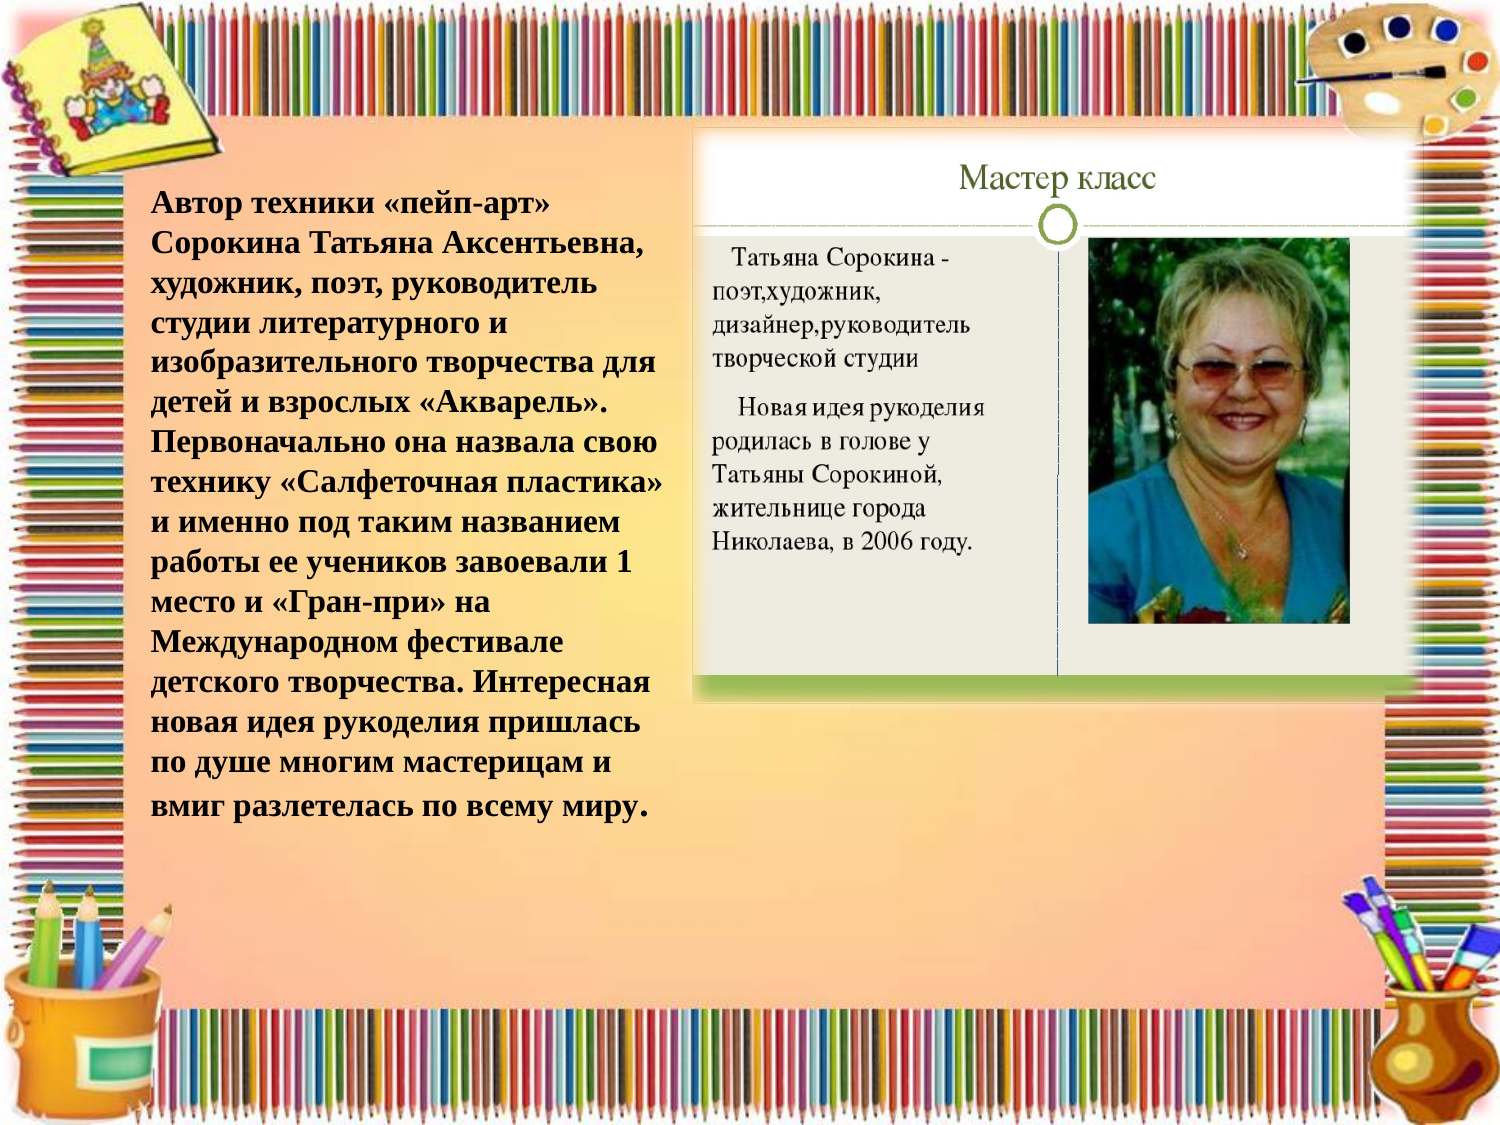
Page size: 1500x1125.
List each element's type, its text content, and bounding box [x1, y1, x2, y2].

text_box Автор техники «пейп-арт» Сорокина Татьяна Аксентьевна, художник, поэт, руководитель студии литературного и изобразительного творчества для детей и взрослых «Акварель». Первоначально она назвала свою технику «Салфеточная пластика» и именно под таким названием работы ее учеников завоевали 1 место и «Гран-при» на Международном фестивале детского творчества. Интересная новая идея рукоделия пришлась по душе многим мастерицам и вмиг разлетелась по всему миру. [135, 172, 680, 877]
picture [0, 0, 1500, 1125]
